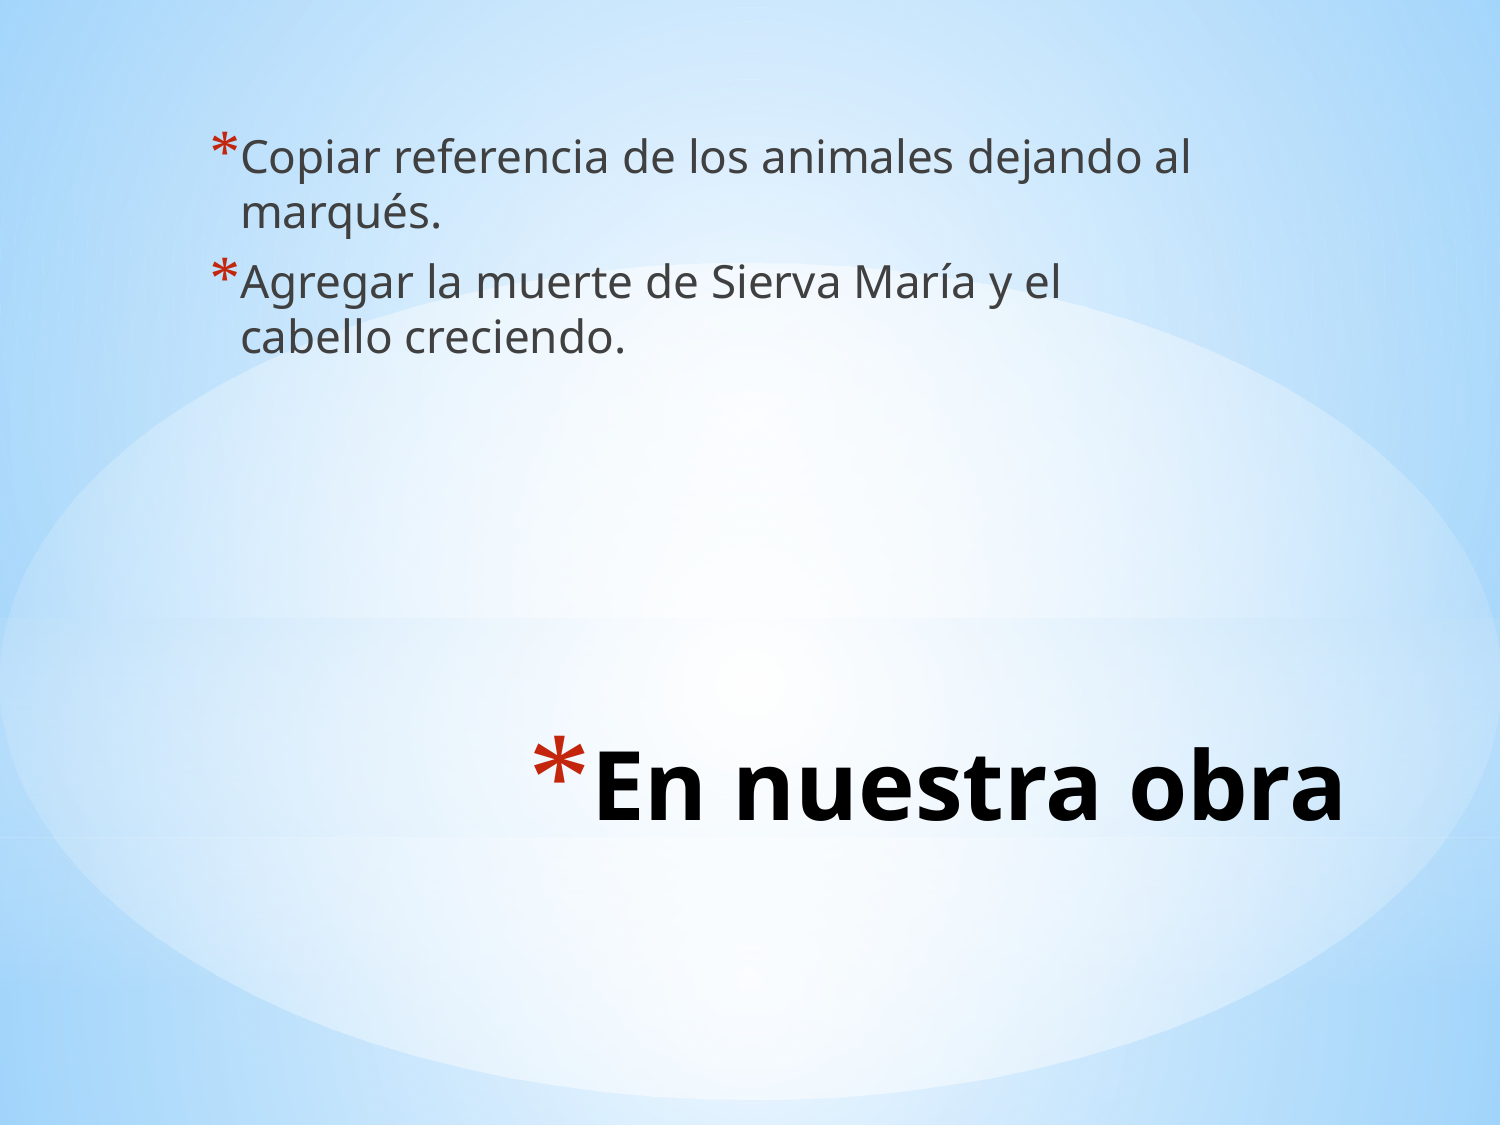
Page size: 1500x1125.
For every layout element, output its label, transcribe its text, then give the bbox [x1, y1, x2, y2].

title En nuestra obra [294, 717, 1363, 905]
list Copiar referencia de los animales dejando al marqués. Agregar la muerte de Sierva María y el cabello creciendo. [187, 120, 1238, 690]
